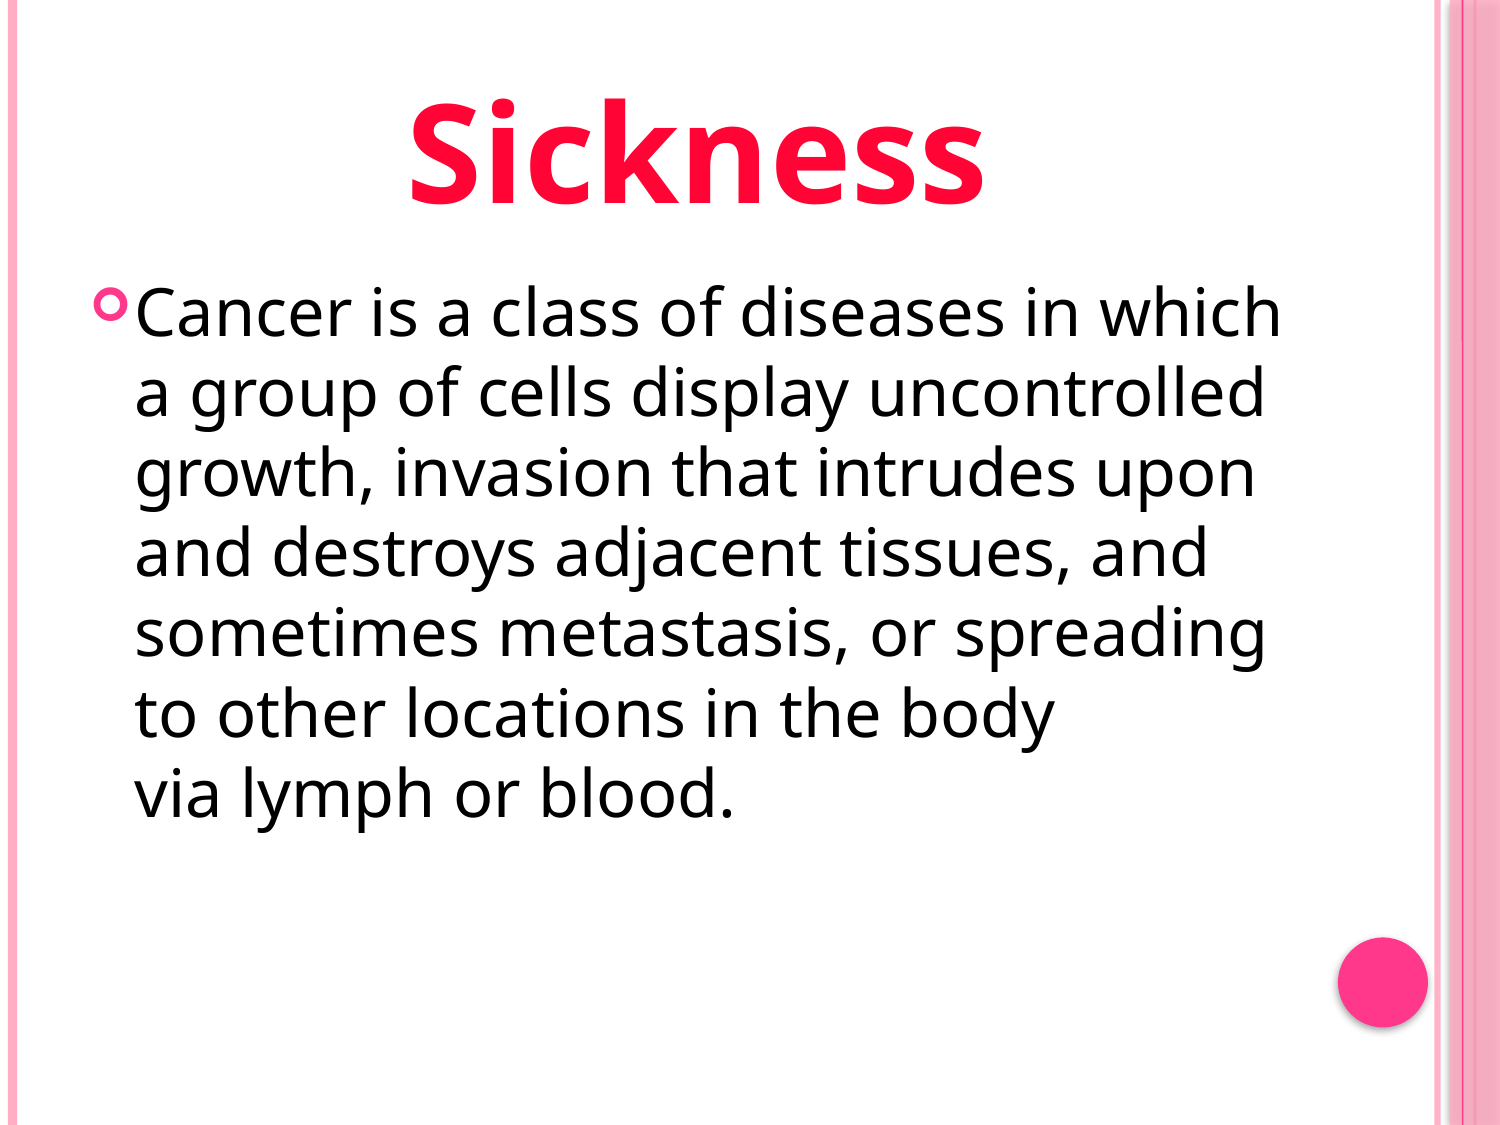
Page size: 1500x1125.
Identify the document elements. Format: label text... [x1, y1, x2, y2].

text_box Sickness [374, 58, 1020, 239]
list Cancer is a class of diseases in which a group of cells display uncontrolled growth, invasion that intrudes upon and destroys adjacent tissues, and sometimes metastasis, or spreading to other locations in the body via lymph or blood. [75, 262, 1300, 1062]
